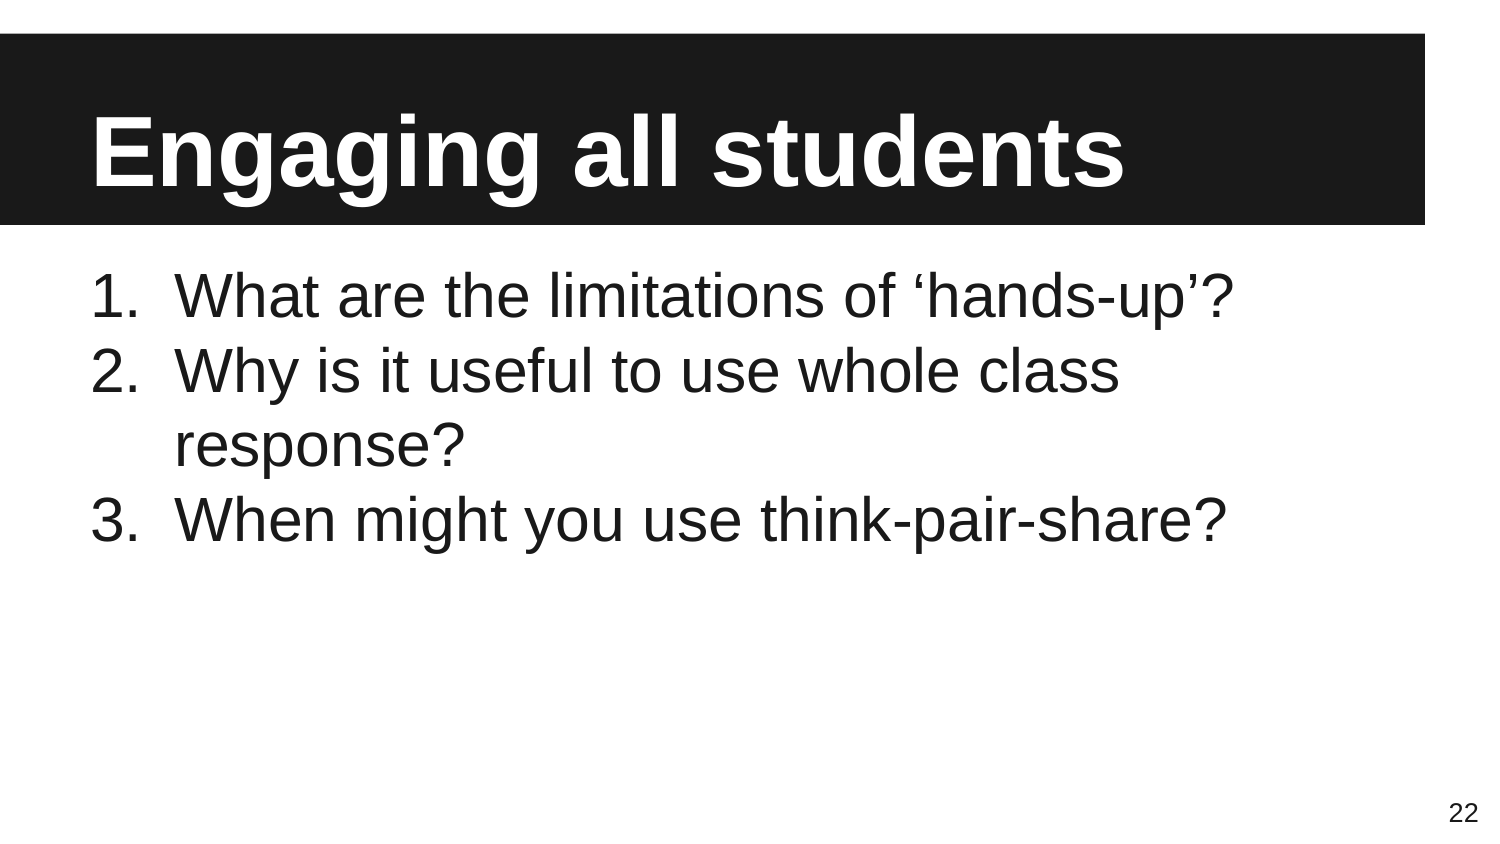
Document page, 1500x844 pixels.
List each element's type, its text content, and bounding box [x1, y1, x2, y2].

title Engaging all students [75, 33, 1425, 221]
list What are the limitations of ‘hands-up’? Why is it useful to use whole class response? When might you use think-pair-share? [75, 239, 1425, 808]
slide_number 22 [1403, 779, 1494, 844]
